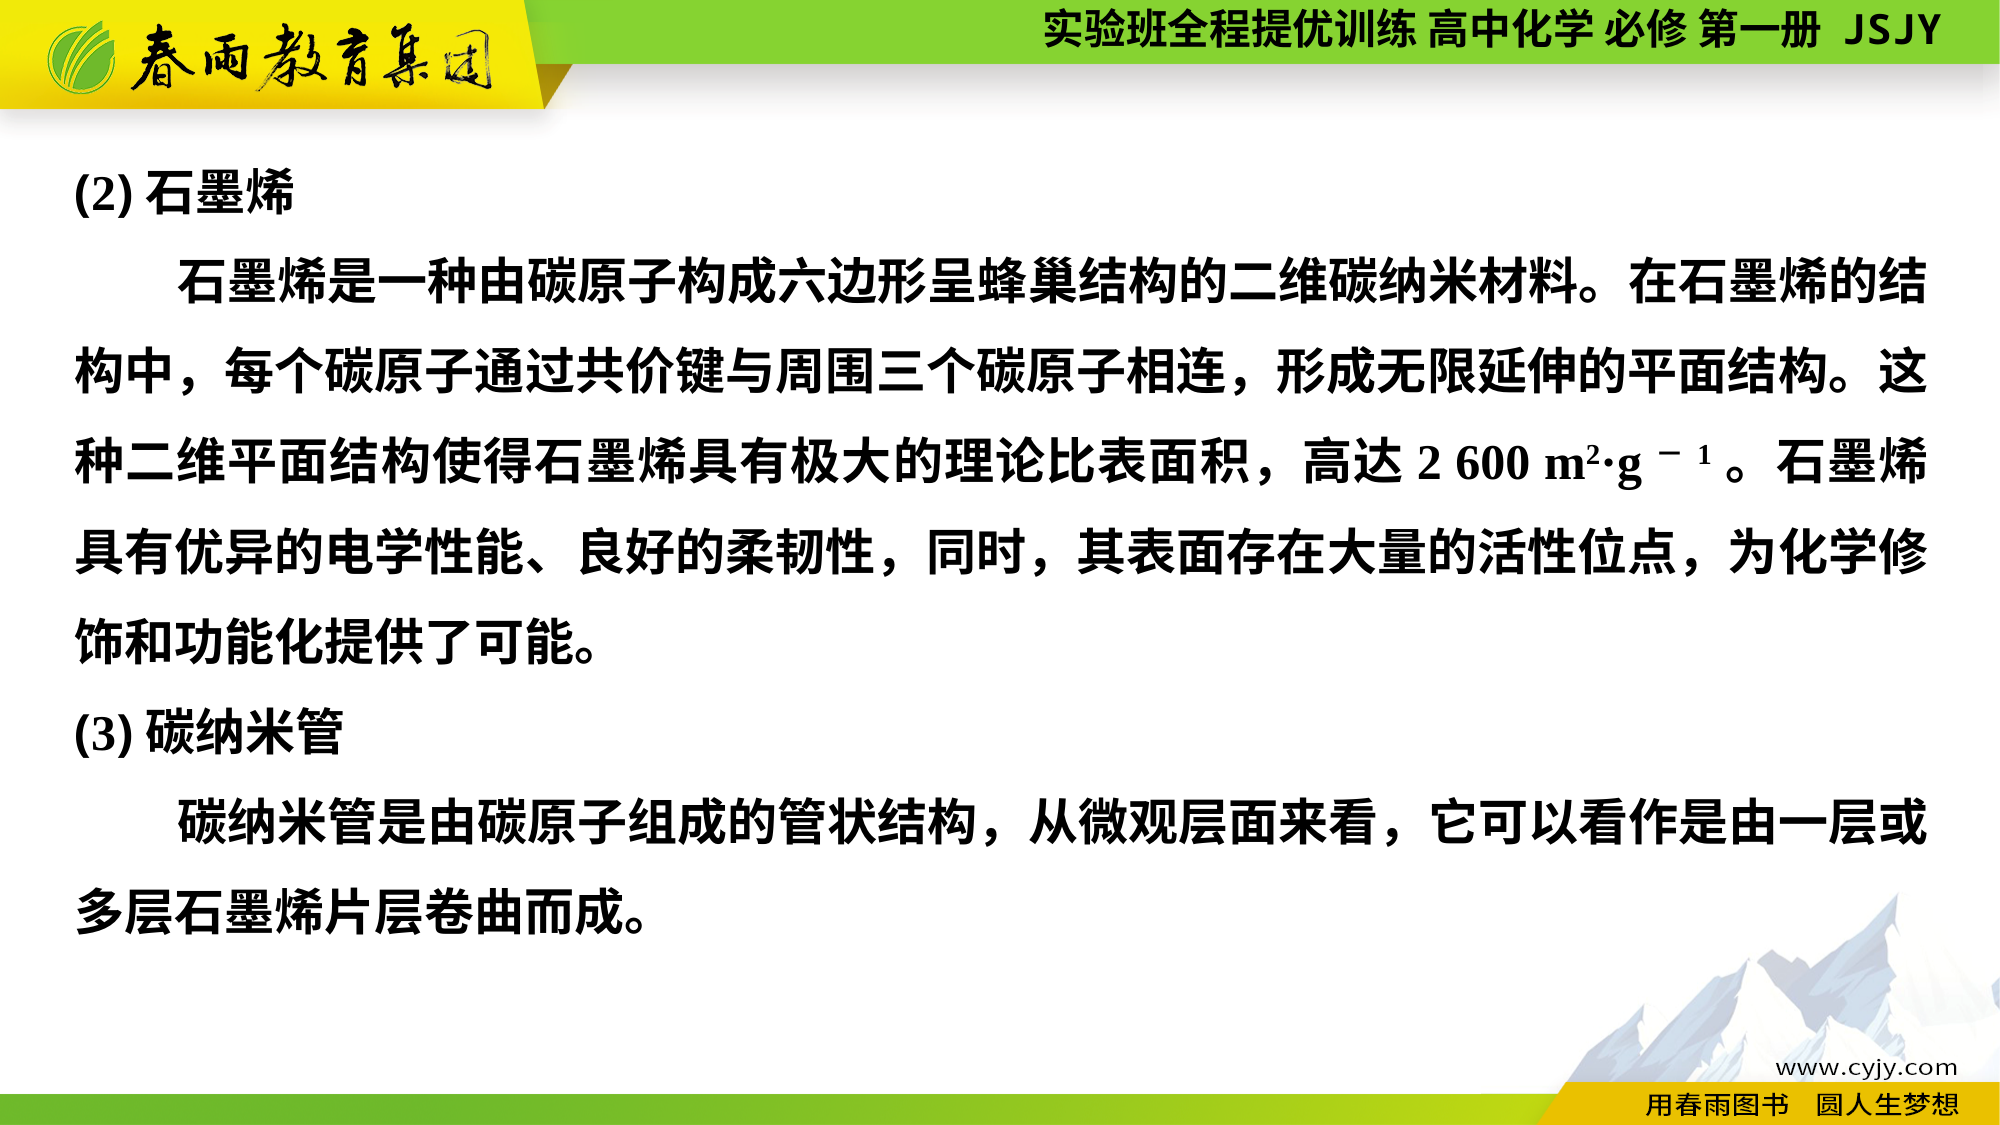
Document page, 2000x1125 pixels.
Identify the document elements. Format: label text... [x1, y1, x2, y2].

picture [0, 0, 2000, 1125]
list (2)石墨烯 石墨烯是一种由碳原子构成六边形呈蜂巢结构的二维碳纳米材料。在石墨烯的结构中，每个碳原子通过共价键与周围三个碳原子相连，形成无限延伸的平面结构。这种二维平面结构使得石墨烯具有极大的理论比表面积，高达2 600 m2·g－1。石墨烯具有优异的电学性能、良好的柔韧性，同时，其表面存在大量的活性位点，为化学修饰和功能化提供了可能。 (3)碳纳米管 碳纳米管是由碳原子组成的管状结构，从微观层面来看，它可以看作是由一层或多层石墨烯片层卷曲而成。 [59, 122, 1944, 956]
